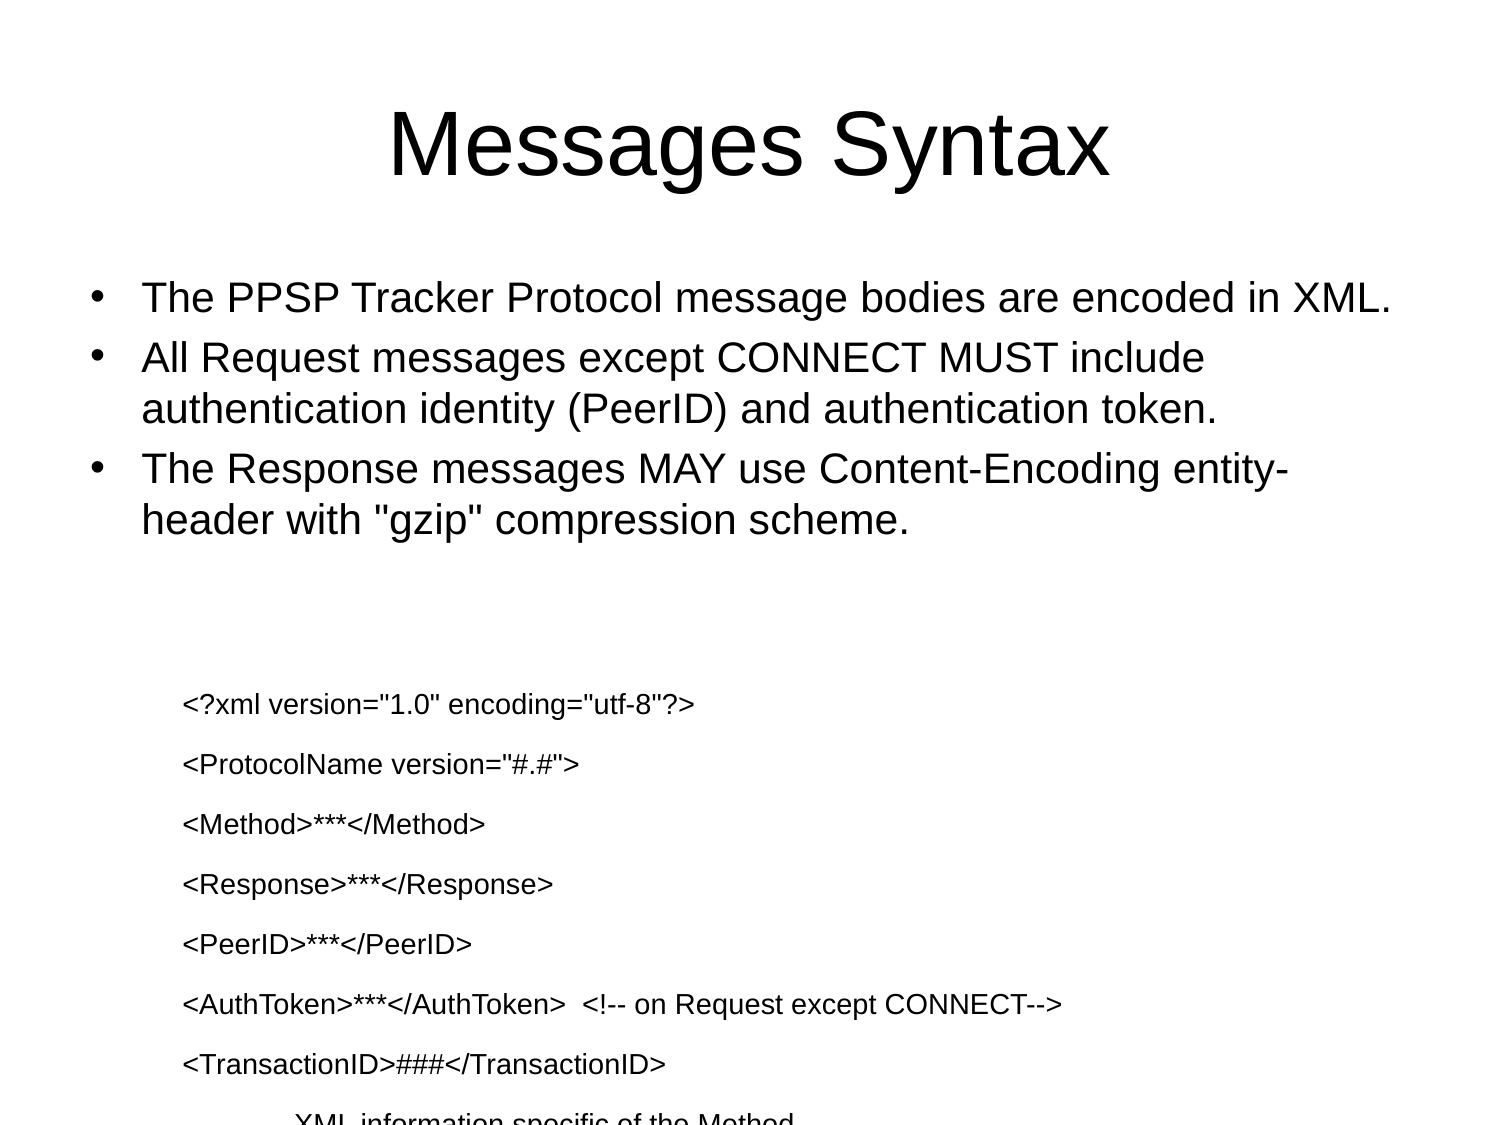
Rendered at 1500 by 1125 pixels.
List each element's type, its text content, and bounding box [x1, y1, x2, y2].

text_box <?xml version="1.0" encoding="utf-8"?> <ProtocolName version="#.#"> <Method>***</Method> <Response>***</Response> <PeerID>***</PeerID> <AuthToken>***</AuthToken> <!-- on Request except CONNECT--> <TransactionID>###</TransactionID> ...XML information specific of the Method... </ProtocolName> [167, 671, 1313, 1125]
list The PPSP Tracker Protocol message bodies are encoded in XML. All Request messages except CONNECT MUST include authentication identity (PeerID) and authentication token. The Response messages MAY use Content-Encoding entity-header with "gzip" compression scheme. [75, 262, 1425, 598]
title Messages Syntax [75, 45, 1425, 233]
